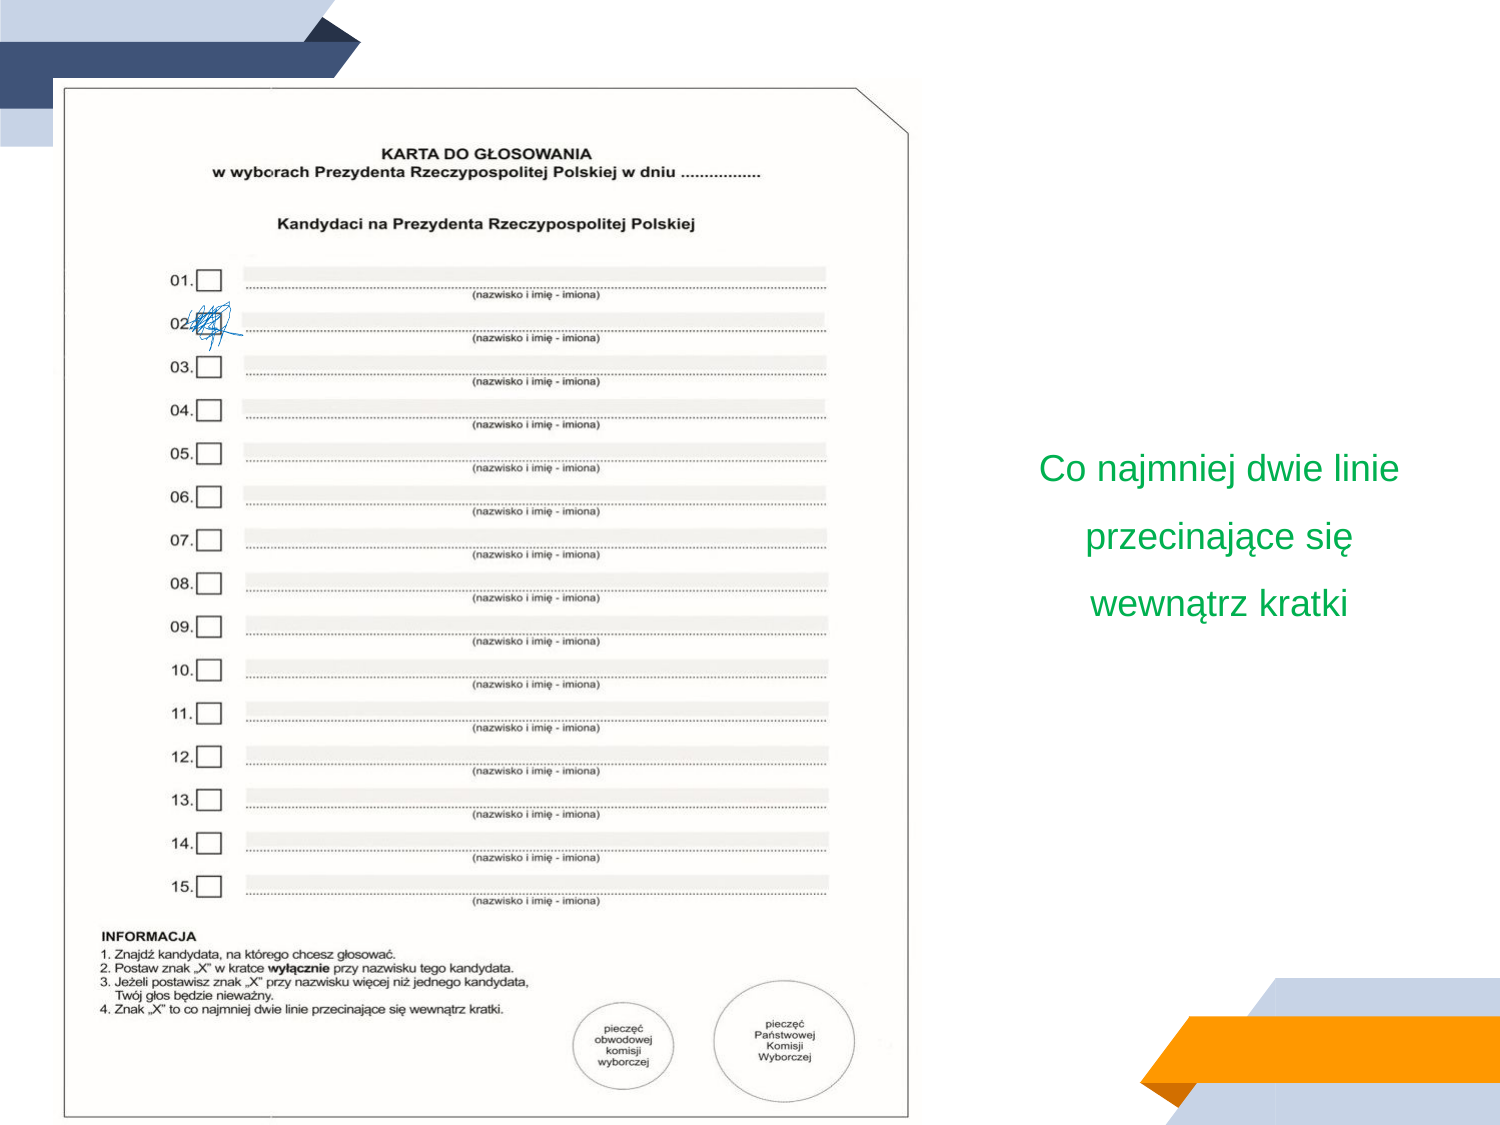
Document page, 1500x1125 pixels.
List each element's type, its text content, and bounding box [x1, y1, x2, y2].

picture [52, 77, 922, 1125]
text_box Co najmniej dwie linie przecinające się wewnątrz kratki [998, 414, 1441, 632]
